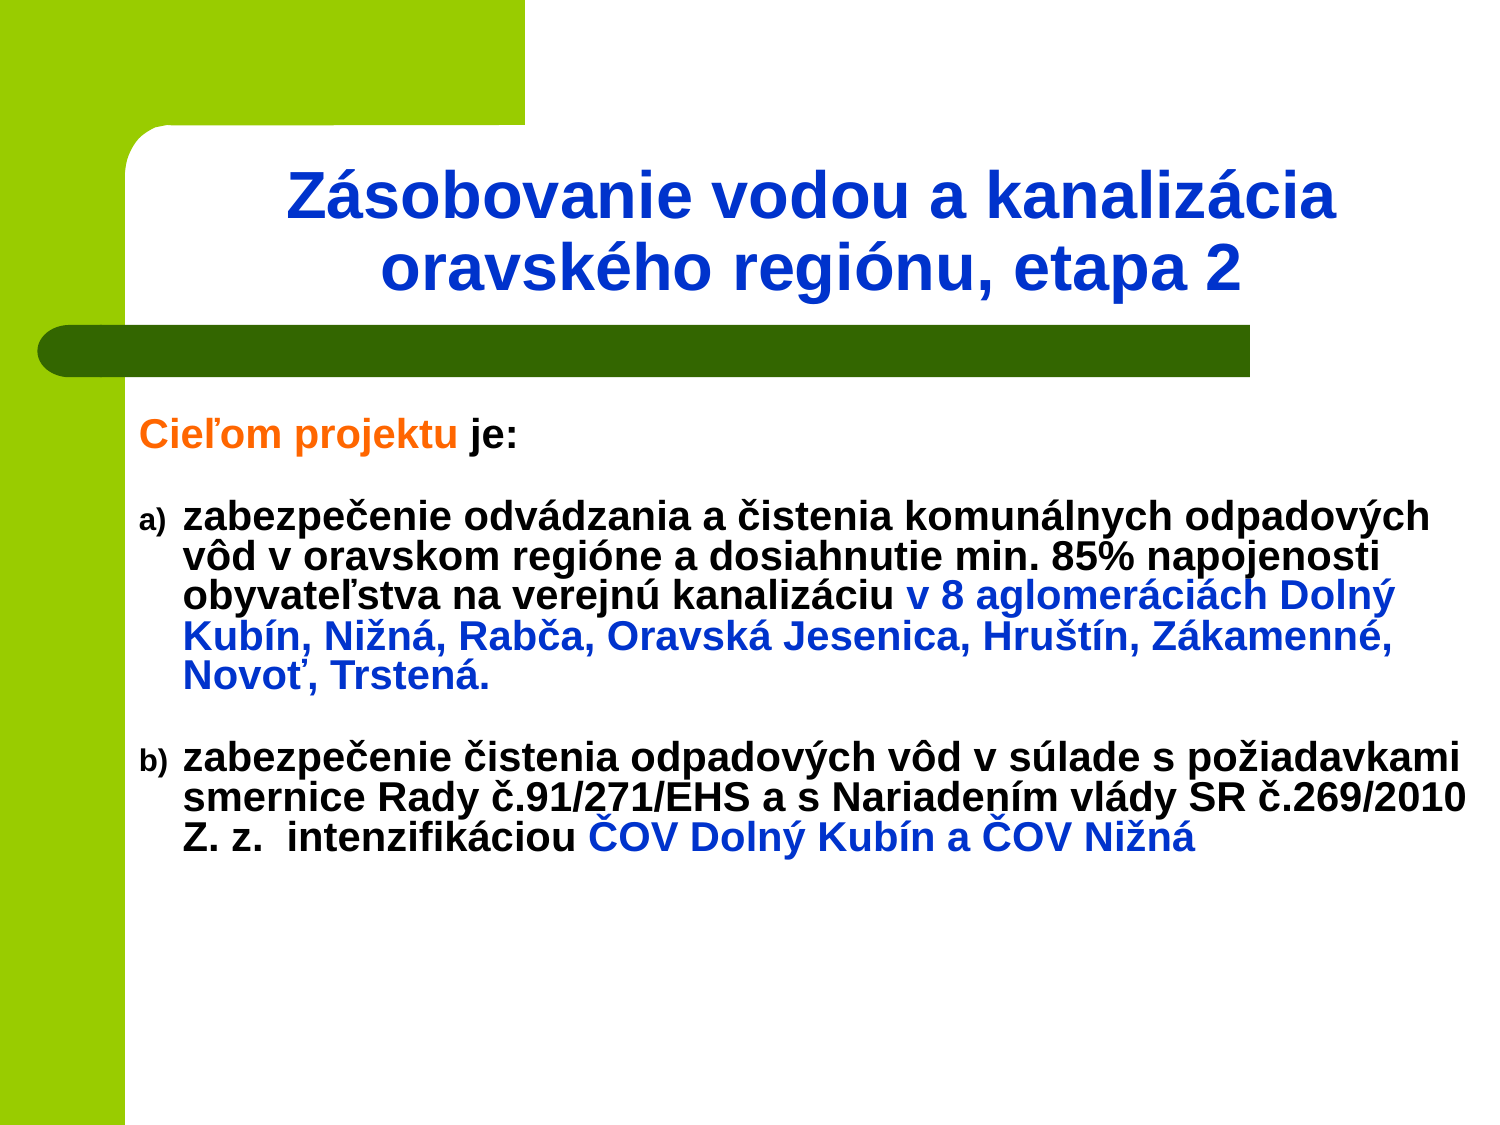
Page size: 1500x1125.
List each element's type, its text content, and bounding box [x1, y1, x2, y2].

title Zásobovanie vodou a kanalizácia oravského regiónu, etapa 2 [123, 124, 1500, 313]
list Cieľom projektu je: zabezpečenie odvádzania a čistenia komunálnych odpadových vôd v oravskom regióne a dosiahnutie min. 85% napojenosti obyvateľstva na verejnú kanalizáciu v 8 aglomeráciách Dolný Kubín, Nižná, Rabča, Oravská Jesenica, Hruštín, Zákamenné, Novoť, Trstená. zabezpečenie čistenia odpadových vôd v súlade s požiadavkami smernice Rady č.91/271/EHS a s Nariadením vlády SR č.269/2010 Z. z. intenzifikáciou ČOV Dolný Kubín a ČOV Nižná [123, 408, 1500, 1048]
